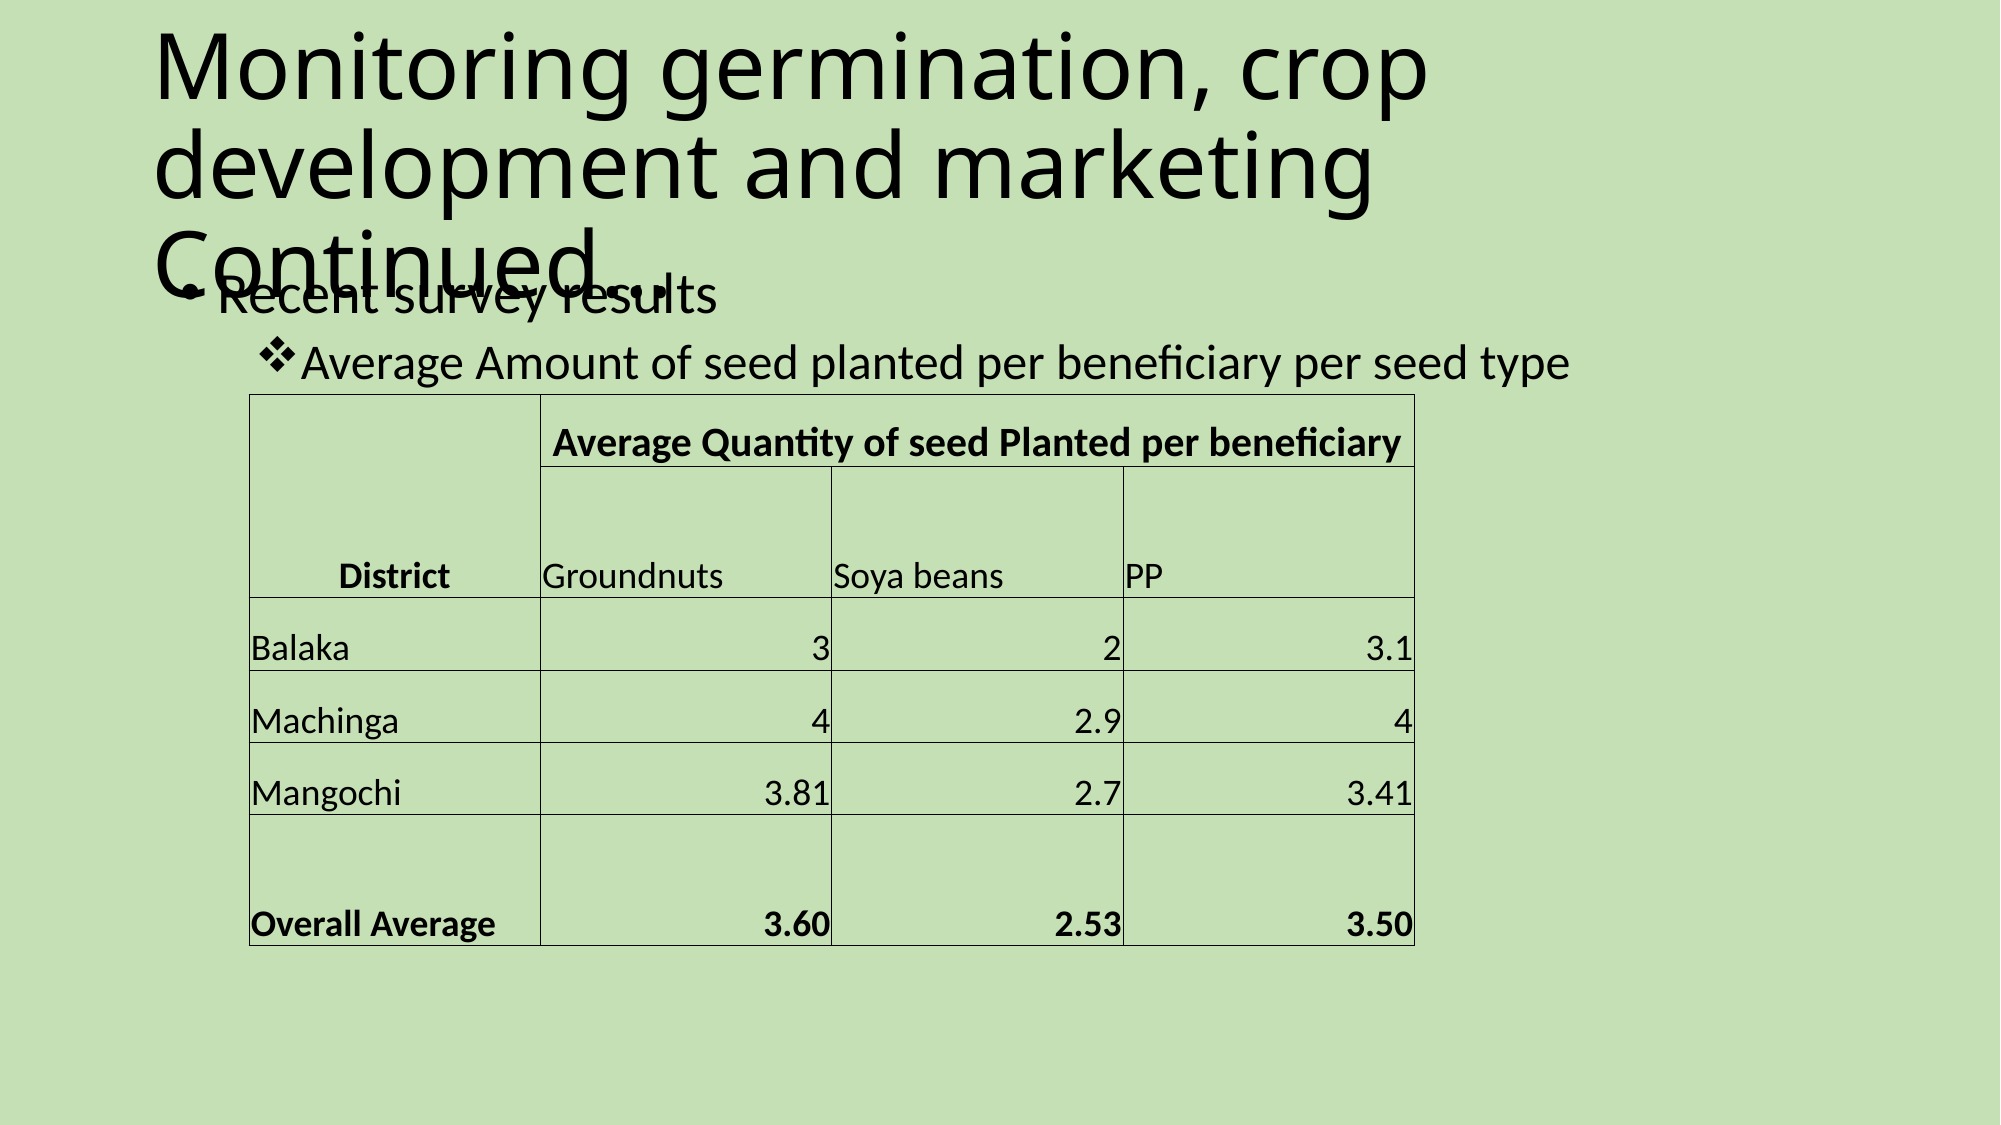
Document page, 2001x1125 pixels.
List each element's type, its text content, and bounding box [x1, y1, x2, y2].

table_header Average Quantity of seed Planted per beneficiary [541, 395, 1414, 466]
table_cell 3 [541, 598, 831, 670]
list Recent survey results Average Amount of seed planted per beneficiary per seed type [165, 255, 1891, 970]
table_header District [250, 395, 540, 597]
table_cell 3.60 [541, 815, 831, 945]
table_cell 2.9 [832, 671, 1123, 742]
table_cell 2.7 [832, 743, 1123, 814]
table_cell Groundnuts [541, 467, 831, 597]
title Monitoring germination, crop development and marketing Continued… [137, 59, 1863, 278]
table_cell 3.41 [1124, 743, 1414, 814]
table_cell 3.81 [541, 743, 831, 814]
table_cell Mangochi [250, 743, 540, 814]
table_cell 2.53 [832, 815, 1123, 945]
table_cell 4 [1124, 671, 1414, 742]
table_cell PP [1124, 467, 1414, 597]
table_cell Overall Average [250, 815, 540, 945]
table_cell Balaka [250, 598, 540, 670]
table_cell 2 [832, 598, 1123, 670]
table_cell Soya beans [832, 467, 1123, 597]
table_cell 4 [541, 671, 831, 742]
table_cell Machinga [250, 671, 540, 742]
table_cell 3.1 [1124, 598, 1414, 670]
table_cell 3.50 [1124, 815, 1414, 945]
